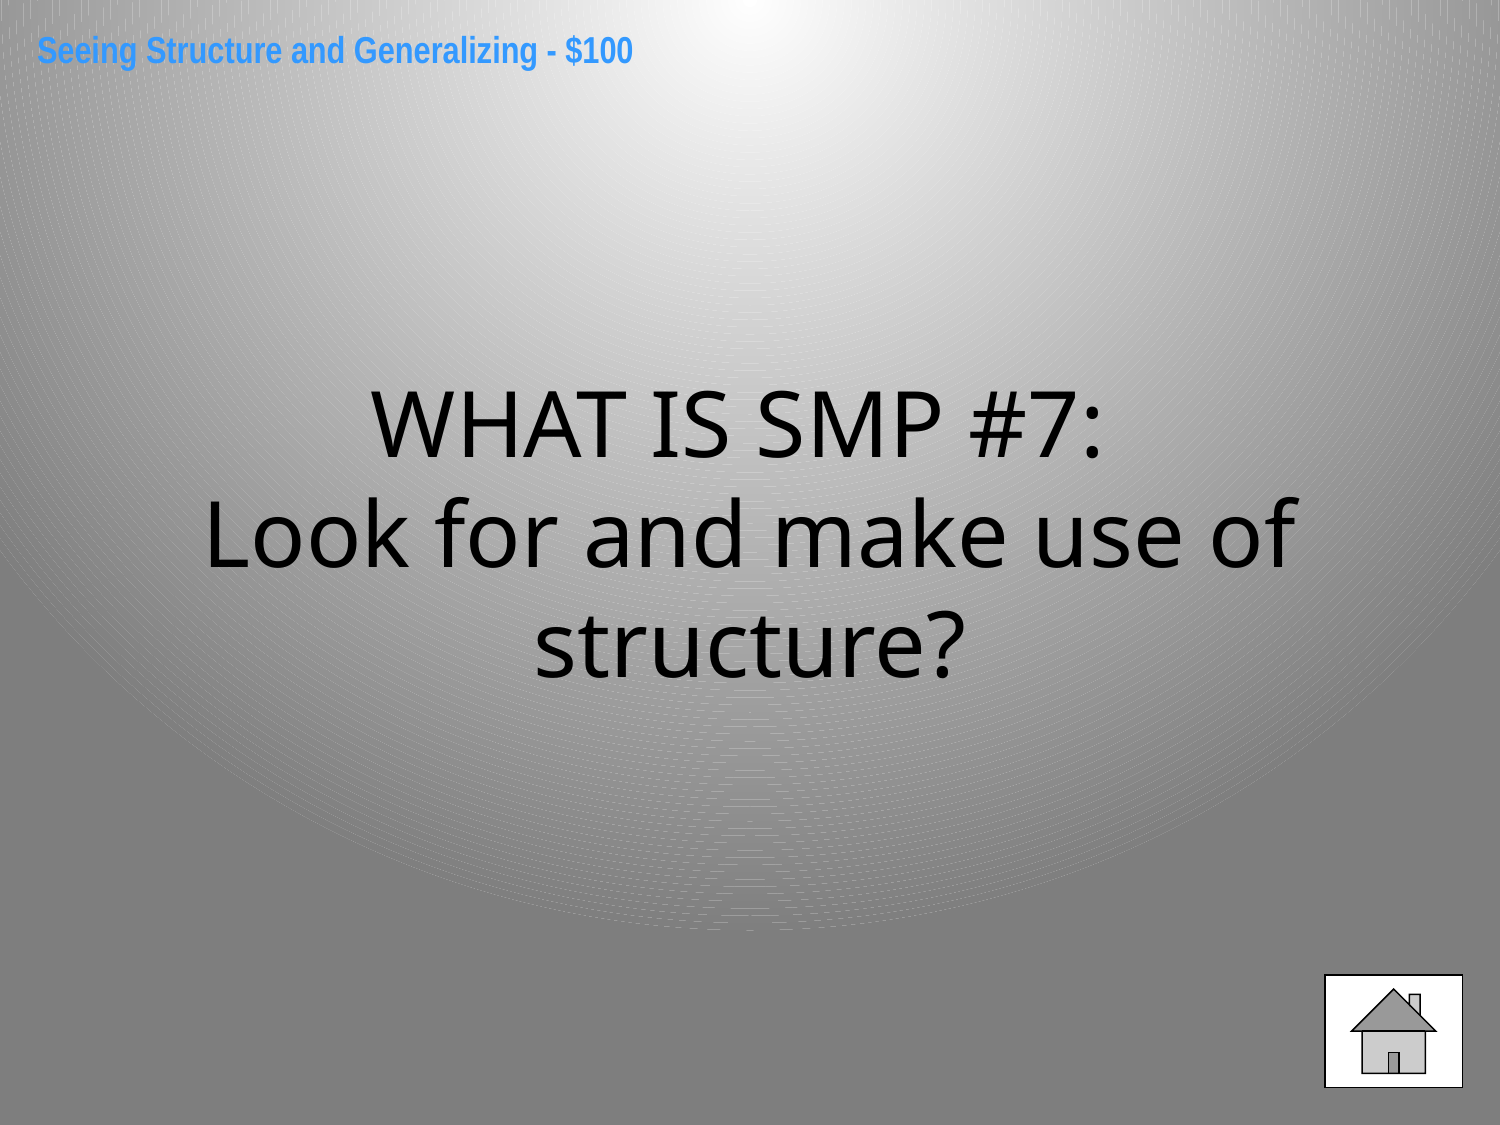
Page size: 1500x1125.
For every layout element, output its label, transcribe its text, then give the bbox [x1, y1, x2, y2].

text_box [1324, 975, 1463, 1088]
text_box Seeing Structure and Generalizing - $100 [22, 18, 1025, 94]
text_box WHAT IS SMP #7: Look for and make use of structure? [74, 162, 1425, 900]
